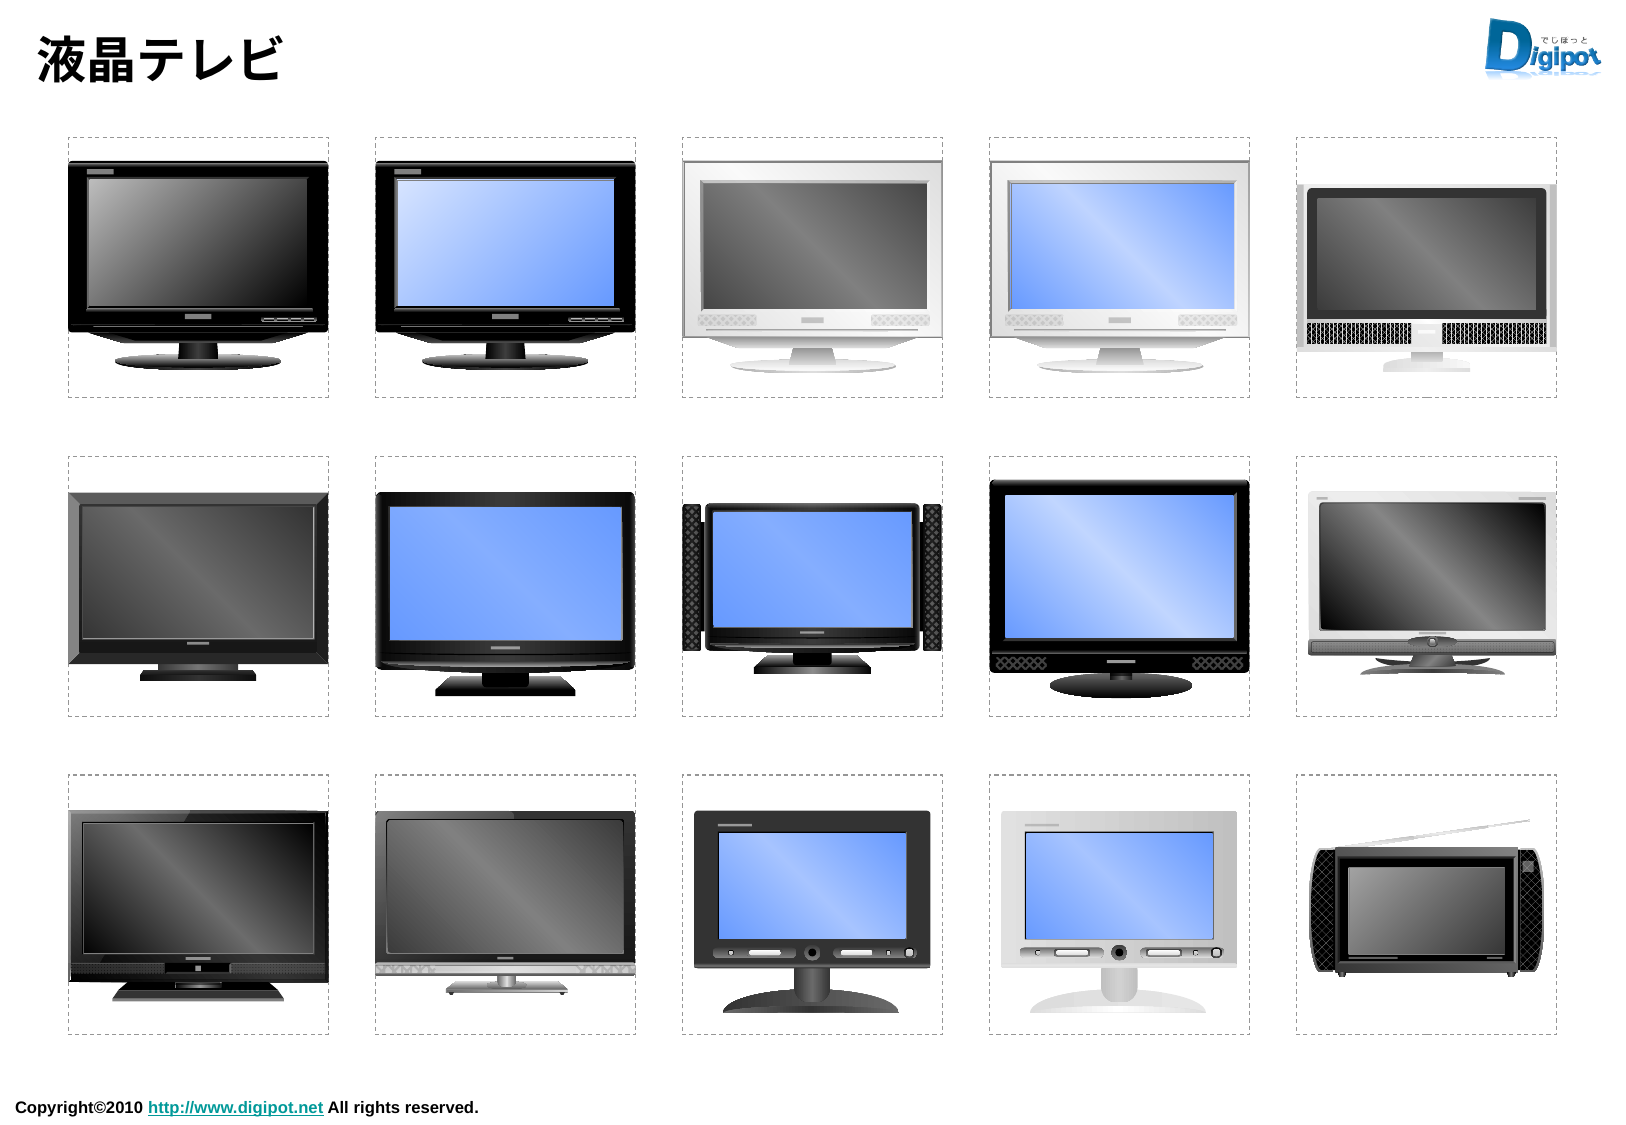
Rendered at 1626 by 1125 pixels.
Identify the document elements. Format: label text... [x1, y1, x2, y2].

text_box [1308, 491, 1557, 675]
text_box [375, 491, 636, 697]
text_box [1308, 834, 1545, 977]
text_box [989, 160, 1250, 374]
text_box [68, 810, 329, 1002]
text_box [68, 160, 329, 371]
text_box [1296, 184, 1557, 372]
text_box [375, 810, 636, 995]
title 液晶テレビ [21, 19, 881, 98]
picture [1485, 18, 1602, 82]
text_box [375, 160, 636, 371]
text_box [682, 503, 942, 674]
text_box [1001, 810, 1238, 1013]
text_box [694, 810, 931, 1013]
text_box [989, 479, 1250, 699]
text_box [682, 160, 943, 374]
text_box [68, 492, 329, 681]
